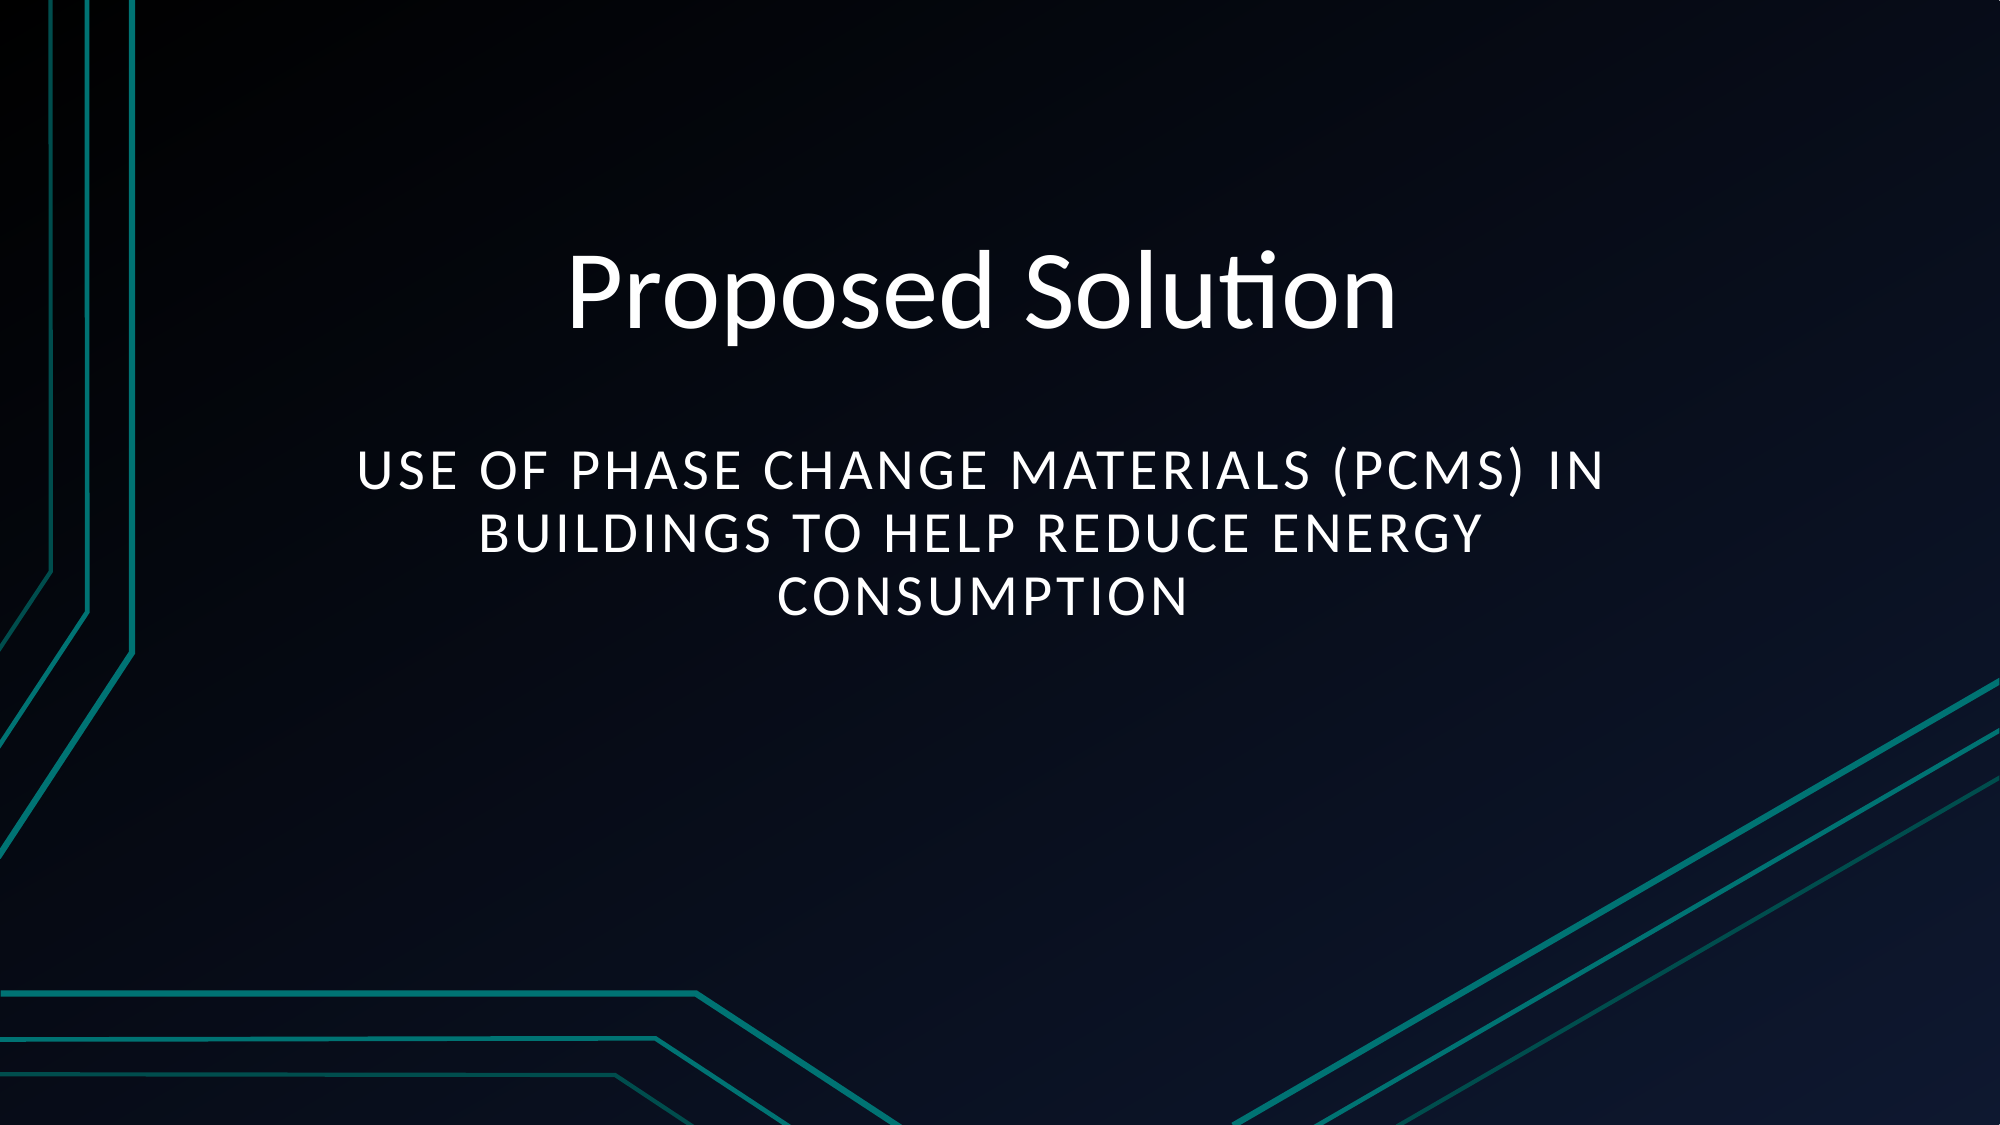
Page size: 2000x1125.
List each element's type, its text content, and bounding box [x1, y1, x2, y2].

subtitle use of Phase Change Materials (PCMs) in buildings to help reduce energy consumption [266, 429, 1700, 717]
title Proposed Solution [266, 95, 1700, 363]
